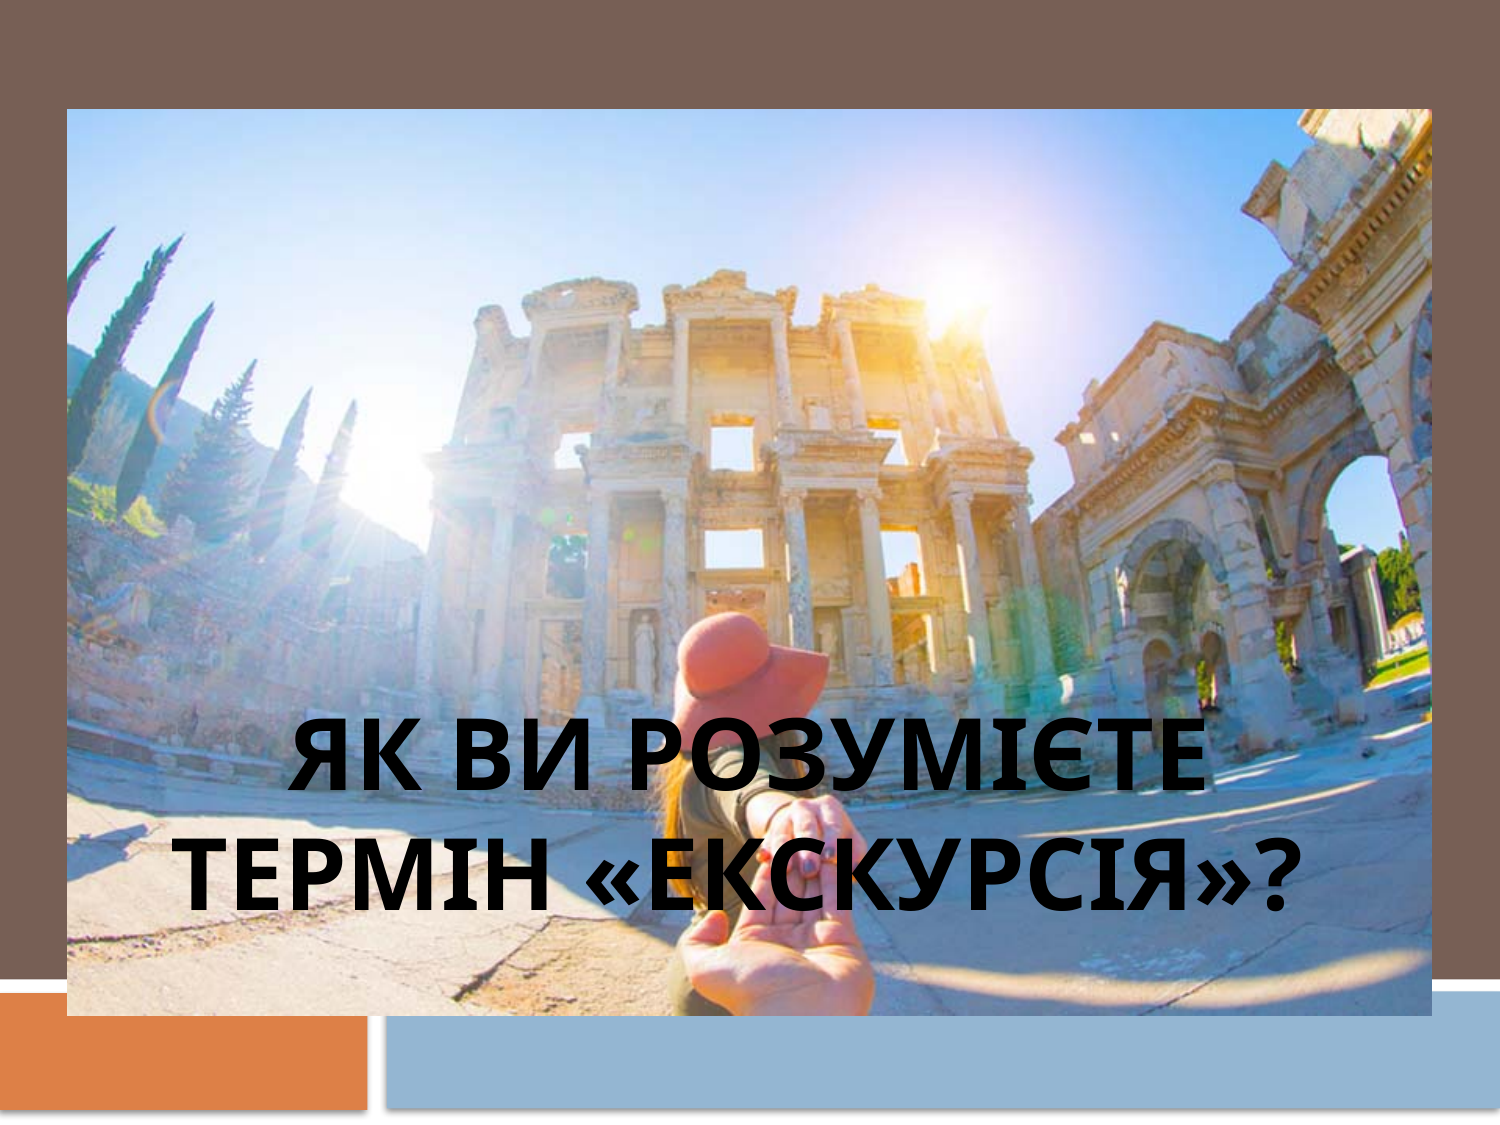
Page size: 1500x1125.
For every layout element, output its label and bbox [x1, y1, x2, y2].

picture [67, 108, 1433, 1016]
